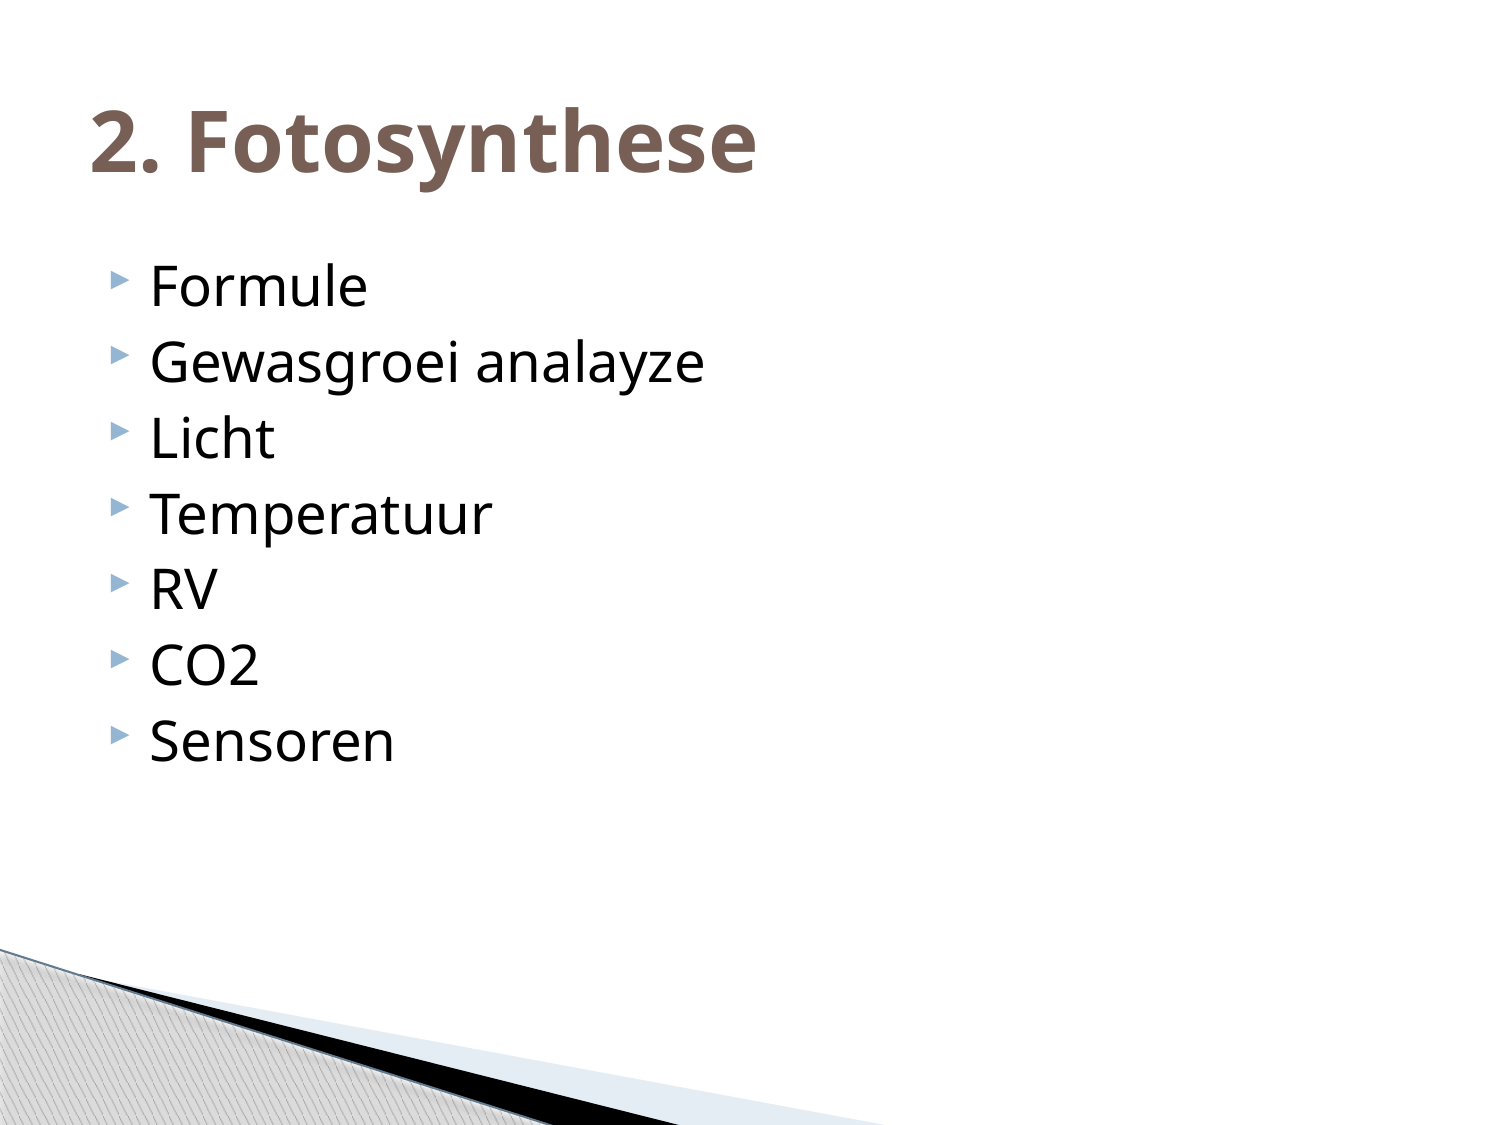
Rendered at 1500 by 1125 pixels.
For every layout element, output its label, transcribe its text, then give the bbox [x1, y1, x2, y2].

list Formule Gewasgroei analayze Licht Temperatuur RV CO2 Sensoren [75, 243, 1425, 986]
title 2. Fotosynthese [75, 45, 1425, 233]
